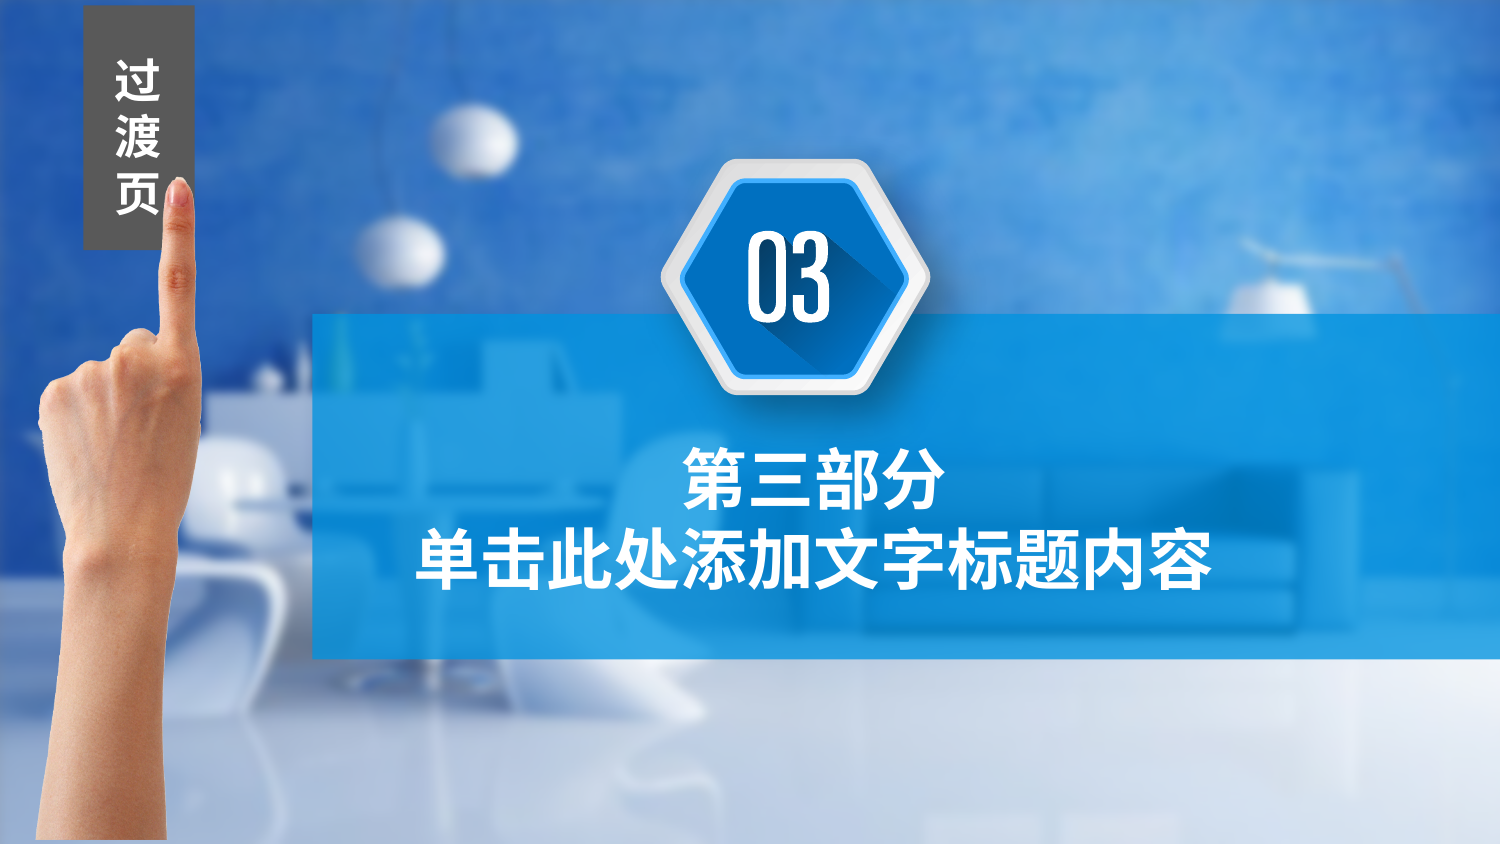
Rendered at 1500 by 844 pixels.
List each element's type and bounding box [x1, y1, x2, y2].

text_box [83, 5, 198, 161]
picture [0, 0, 1500, 844]
text_box [662, 161, 929, 393]
